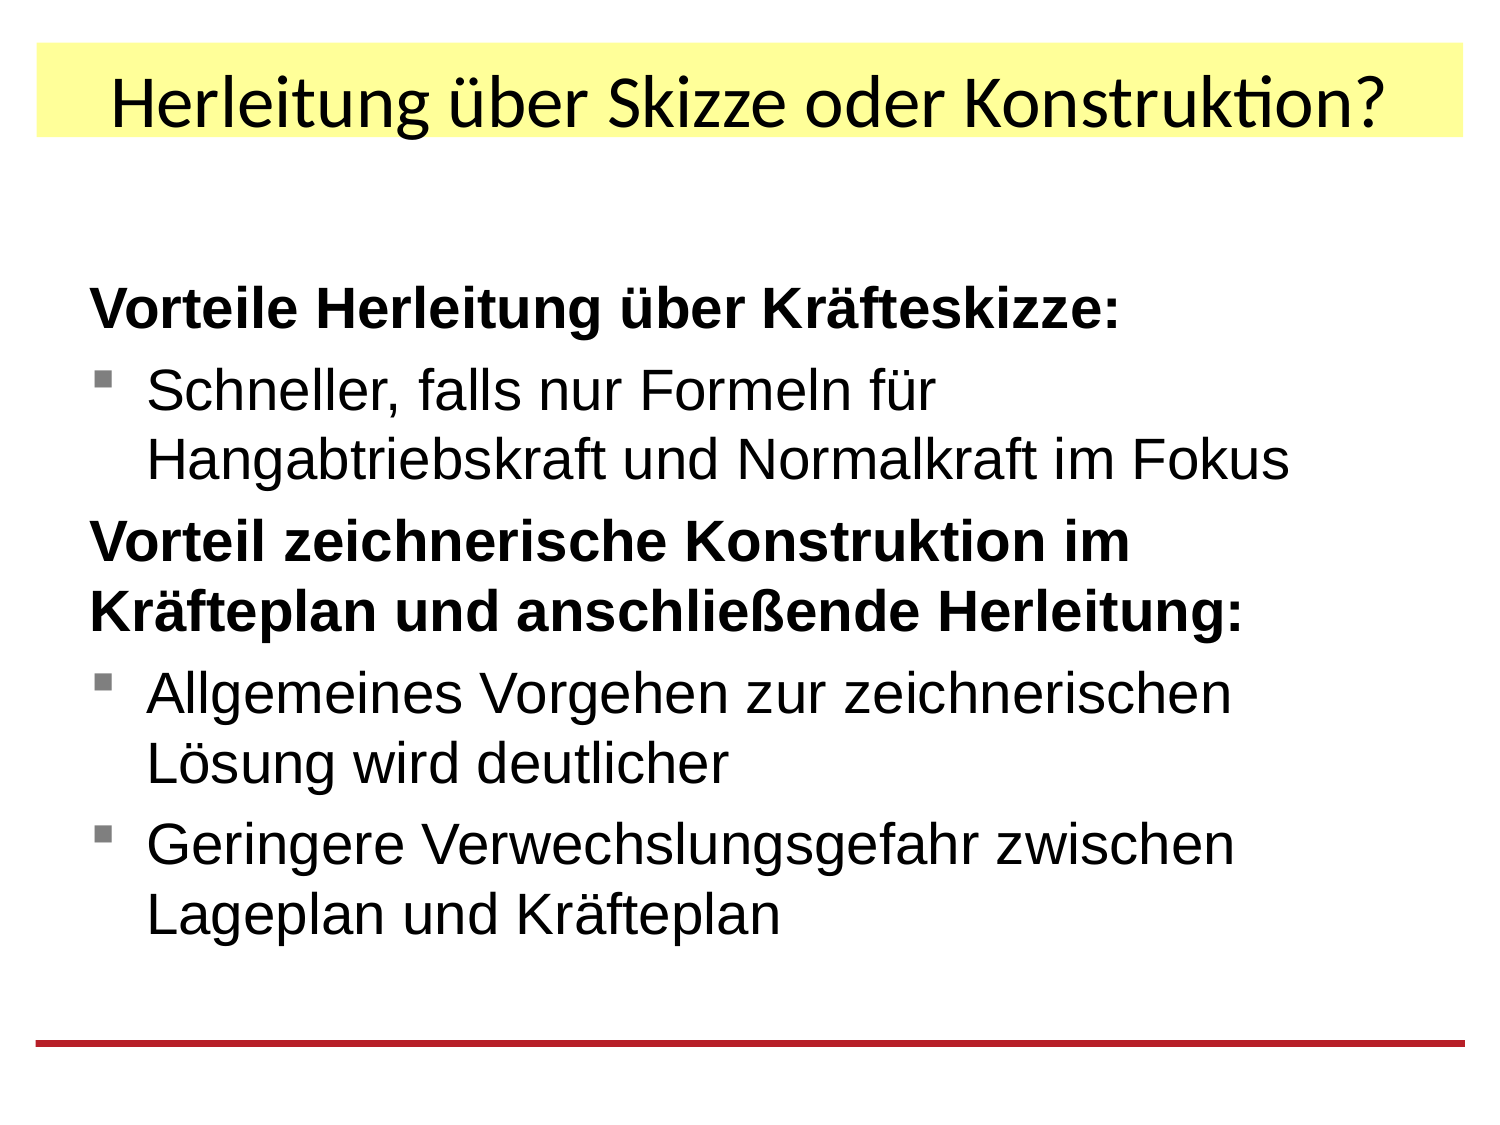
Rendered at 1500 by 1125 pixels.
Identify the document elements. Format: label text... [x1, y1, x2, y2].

list Vorteile Herleitung über Kräfteskizze: Schneller, falls nur Formeln für Hangabtriebskraft und Normalkraft im Fokus Vorteil zeichnerische Konstruktion im Kräfteplan und anschließende Herleitung: Allgemeines Vorgehen zur zeichnerischen Lösung wird deutlicher Geringere Verwechslungsgefahr zwischen Lageplan und Kräfteplan [75, 262, 1425, 1005]
title Herleitung über Skizze oder Konstruktion? [75, 45, 1425, 233]
